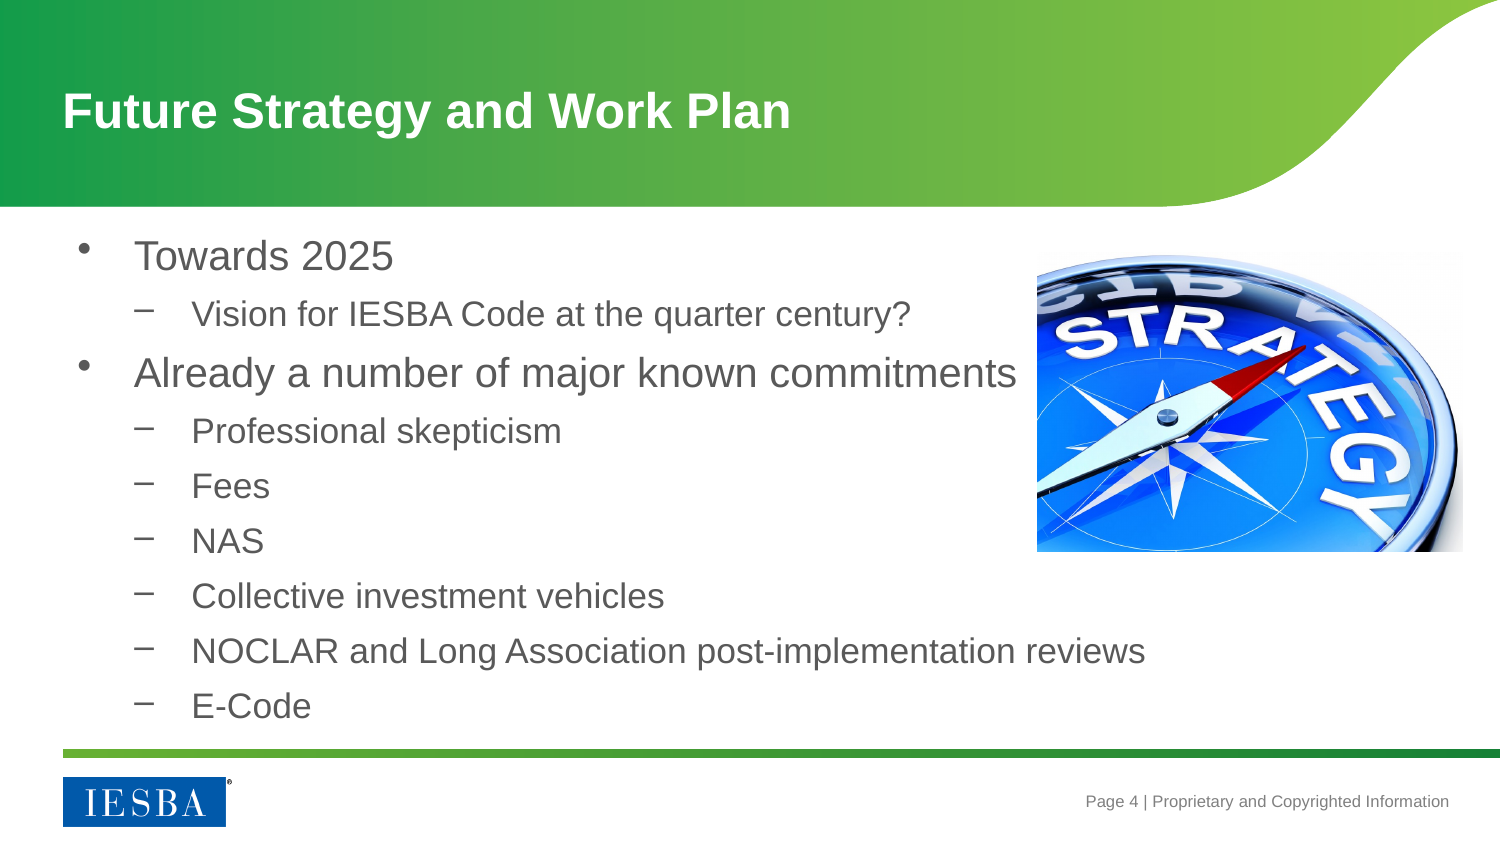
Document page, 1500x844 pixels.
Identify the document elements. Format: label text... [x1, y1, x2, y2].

list Towards 2025 Vision for IESBA Code at the quarter century? Already a number of major known commitments Professional skepticism Fees NAS Collective investment vehicles NOCLAR and Long Association post-implementation reviews E-Code [62, 220, 1450, 747]
title Future Strategy and Work Plan [62, 75, 1300, 142]
picture [1037, 252, 1463, 552]
picture [63, 777, 232, 827]
picture [0, 0, 1500, 207]
